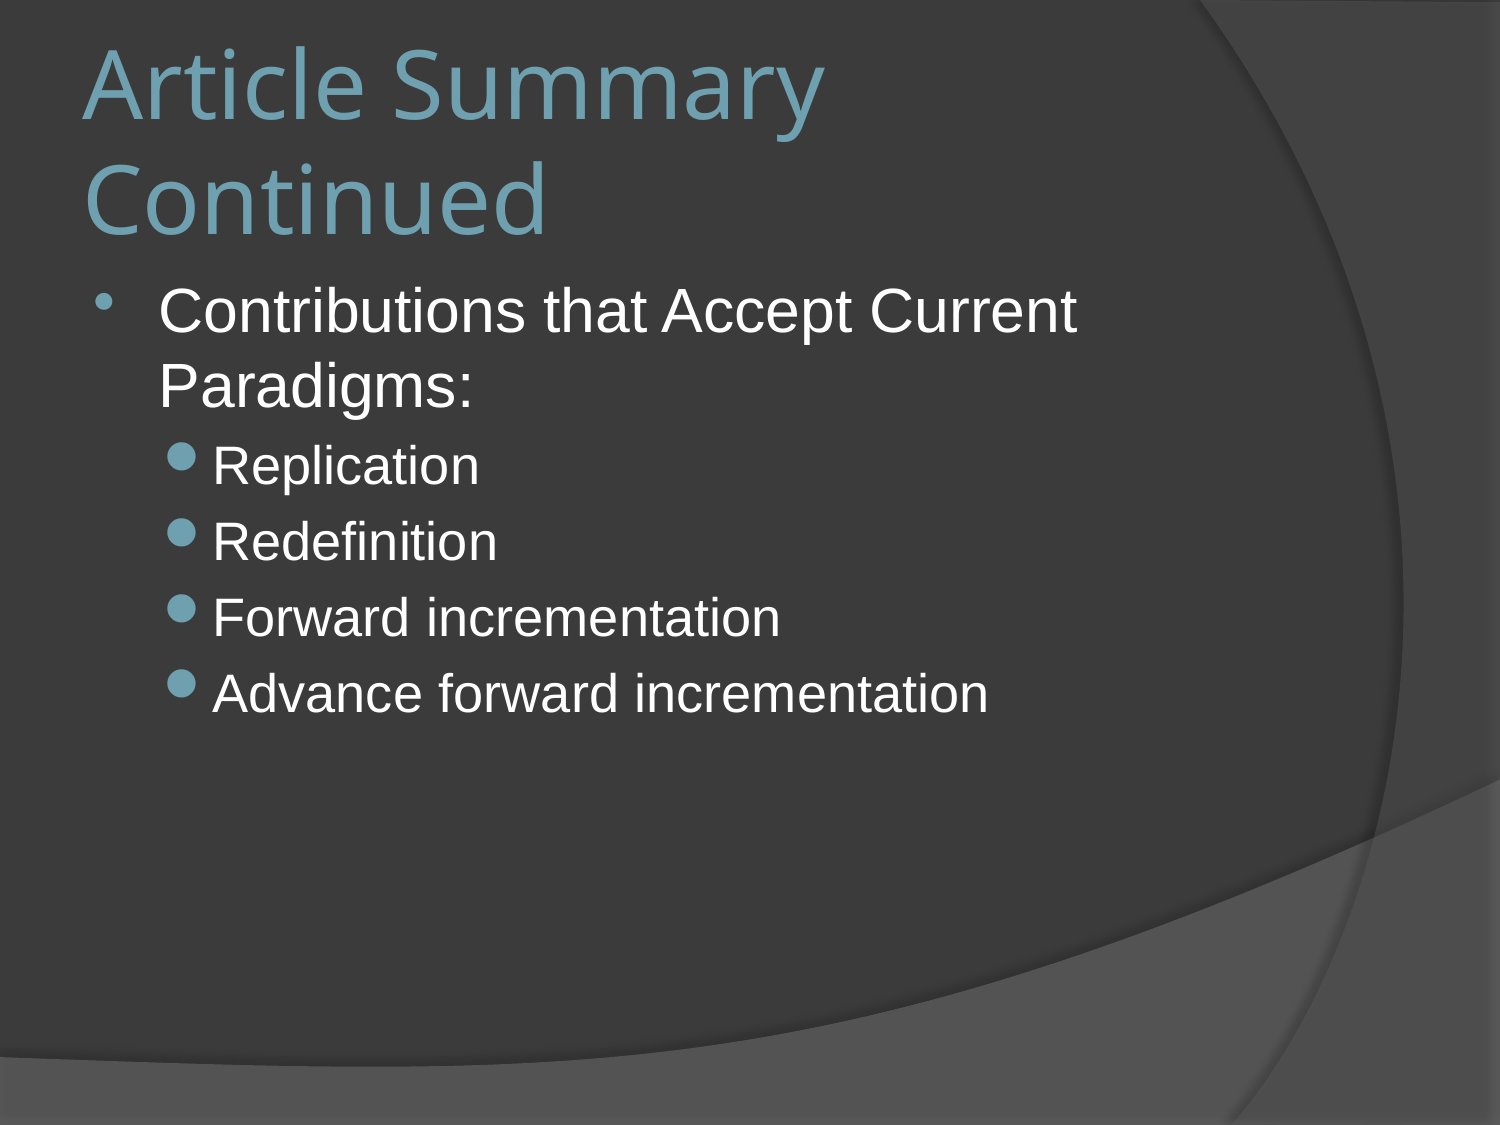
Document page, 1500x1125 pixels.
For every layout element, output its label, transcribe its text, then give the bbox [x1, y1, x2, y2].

list Contributions that Accept Current Paradigms: Replication Redefinition Forward incrementation Advance forward incrementation [75, 262, 1300, 1005]
title Article Summary Continued [75, 45, 1300, 233]
